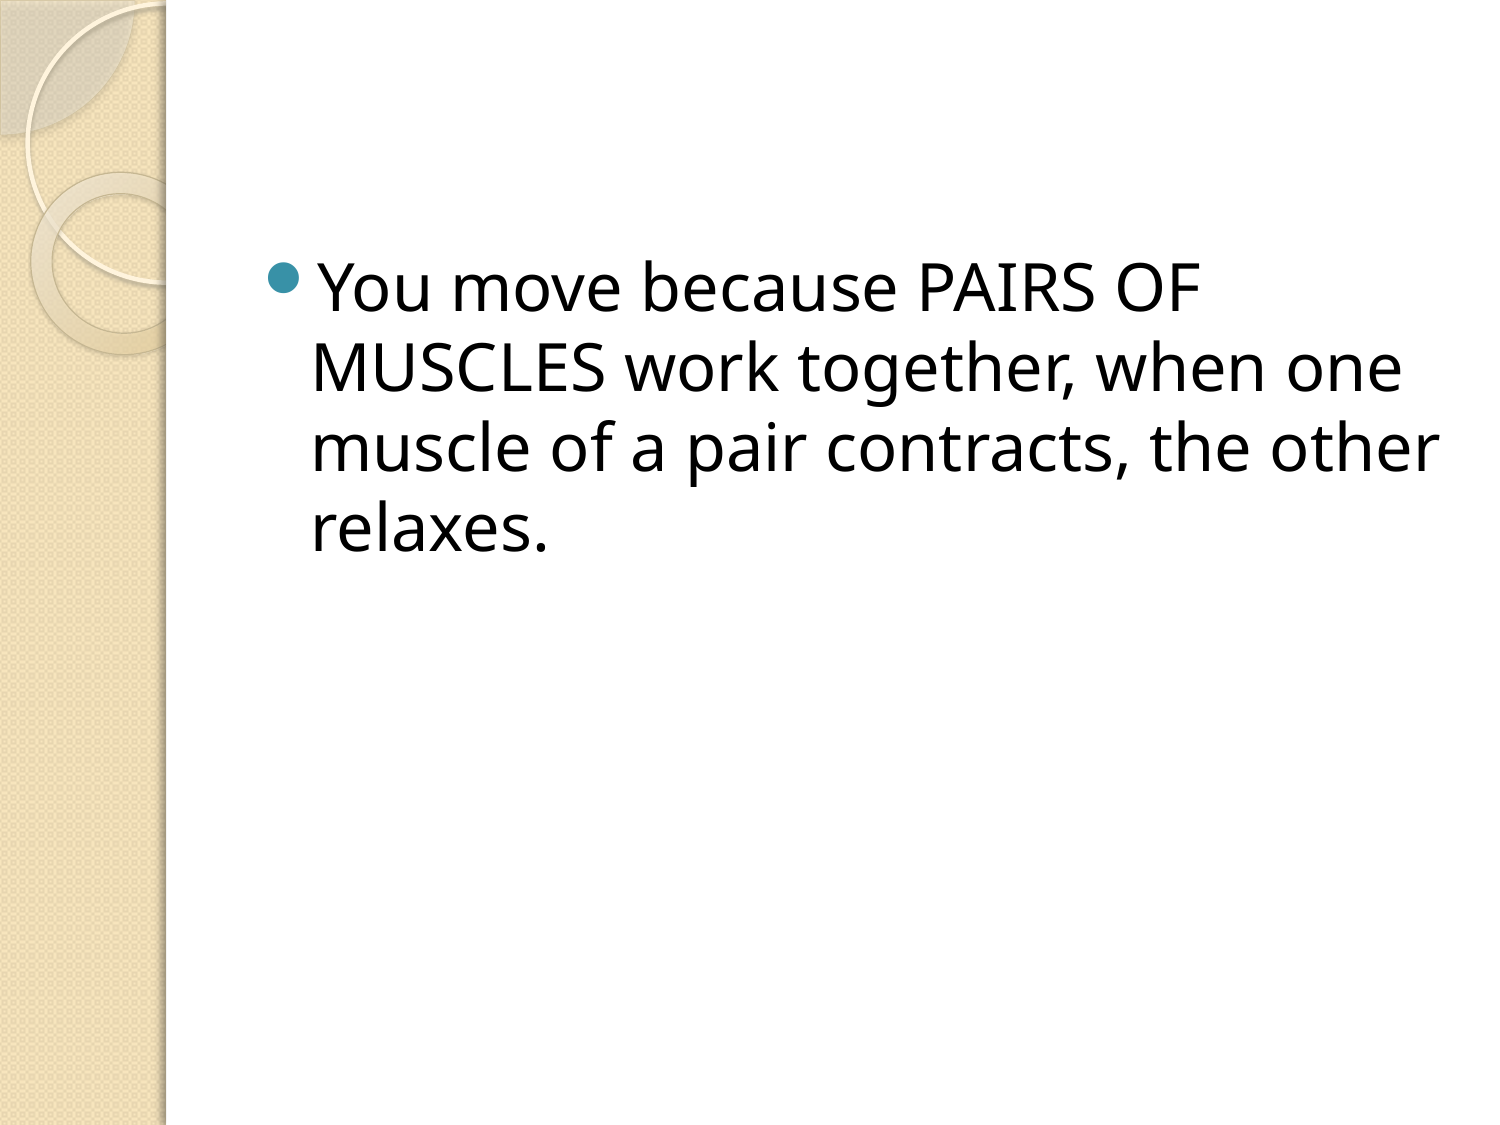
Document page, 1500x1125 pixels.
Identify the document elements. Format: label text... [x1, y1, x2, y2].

list You move because PAIRS OF MUSCLES work together, when one muscle of a pair contracts, the other relaxes. [235, 237, 1466, 1025]
